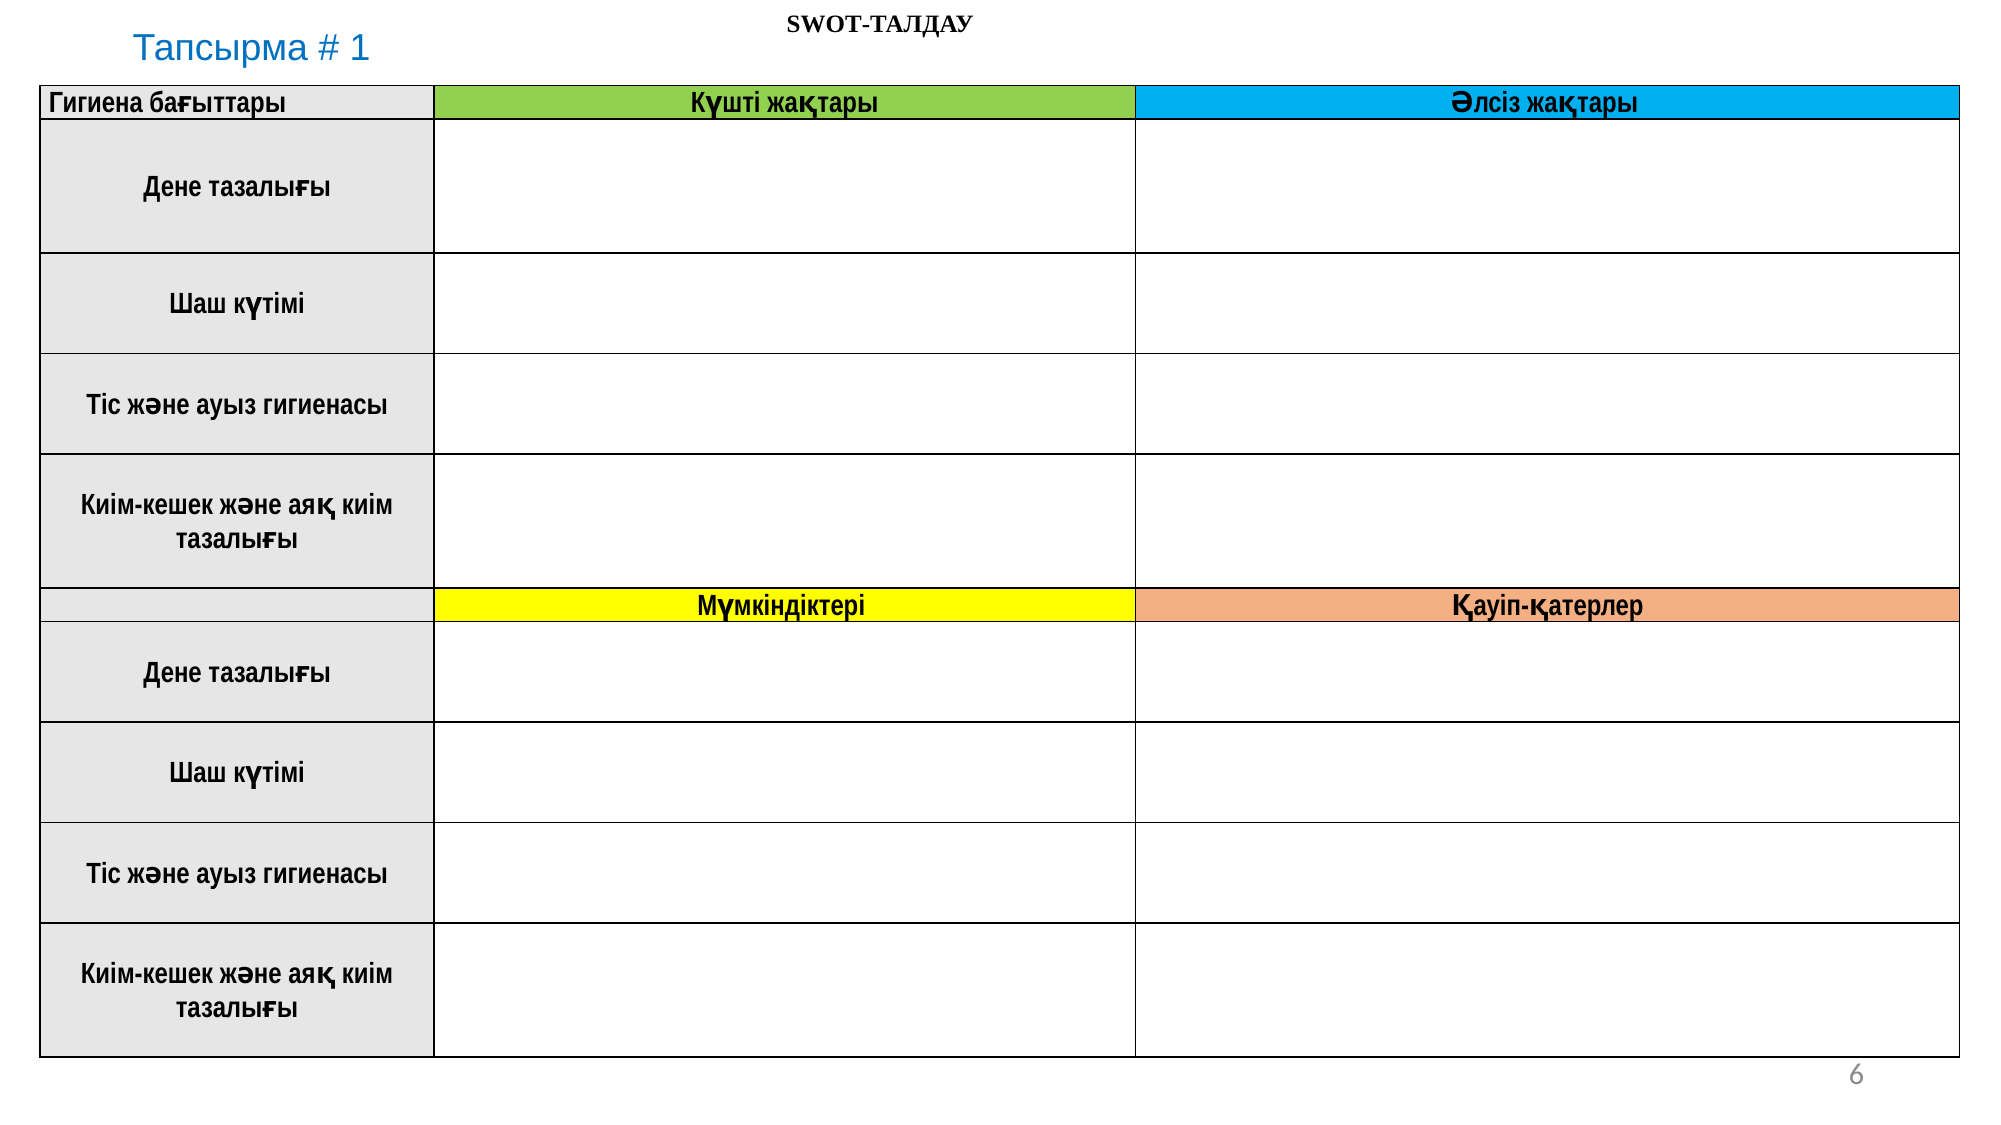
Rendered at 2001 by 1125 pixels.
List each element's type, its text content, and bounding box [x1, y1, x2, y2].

table_cell Қауіп-қатерлер [1136, 589, 1959, 621]
table_cell Шаш күтімі [41, 254, 433, 353]
table_cell Дене тазалығы [41, 622, 433, 721]
table_cell [435, 455, 1135, 587]
table_cell [1136, 254, 1959, 353]
table_header Гигиена бағыттары [41, 86, 433, 118]
text_box SWOT-ТАЛДАУ [116, 0, 1650, 91]
table_cell [435, 120, 1135, 252]
table_cell [435, 622, 1135, 721]
table_cell Тіс және ауыз гигиенасы [41, 823, 433, 922]
table_cell [435, 354, 1135, 453]
table_cell Тіс және ауыз гигиенасы [41, 354, 433, 453]
table_cell [1136, 622, 1959, 721]
table_cell Киім-кешек және аяқ киім тазалығы [41, 455, 433, 587]
table_cell [1136, 120, 1959, 252]
table_cell [1136, 823, 1959, 922]
table_cell Мүмкіндіктері [435, 589, 1135, 621]
table_cell [435, 823, 1135, 922]
table_cell [435, 254, 1135, 353]
table_cell Шаш күтімі [41, 723, 433, 822]
table_cell [1136, 455, 1959, 587]
table_cell [1136, 723, 1959, 822]
table_cell [1136, 924, 1959, 1056]
table_cell [435, 723, 1135, 822]
table_cell [41, 589, 433, 621]
table_header Әлсіз жақтары [1136, 86, 1959, 118]
table_cell [1136, 354, 1959, 453]
table_cell Киім-кешек және аяқ киім тазалығы [41, 924, 433, 1056]
slide_number 6 [1433, 1042, 1900, 1103]
table_cell Дене тазалығы [41, 120, 433, 252]
table_cell [435, 924, 1135, 1056]
table_header Күшті жақтары [435, 91, 1135, 118]
text_box Тапсырма # 1 [117, 15, 386, 75]
